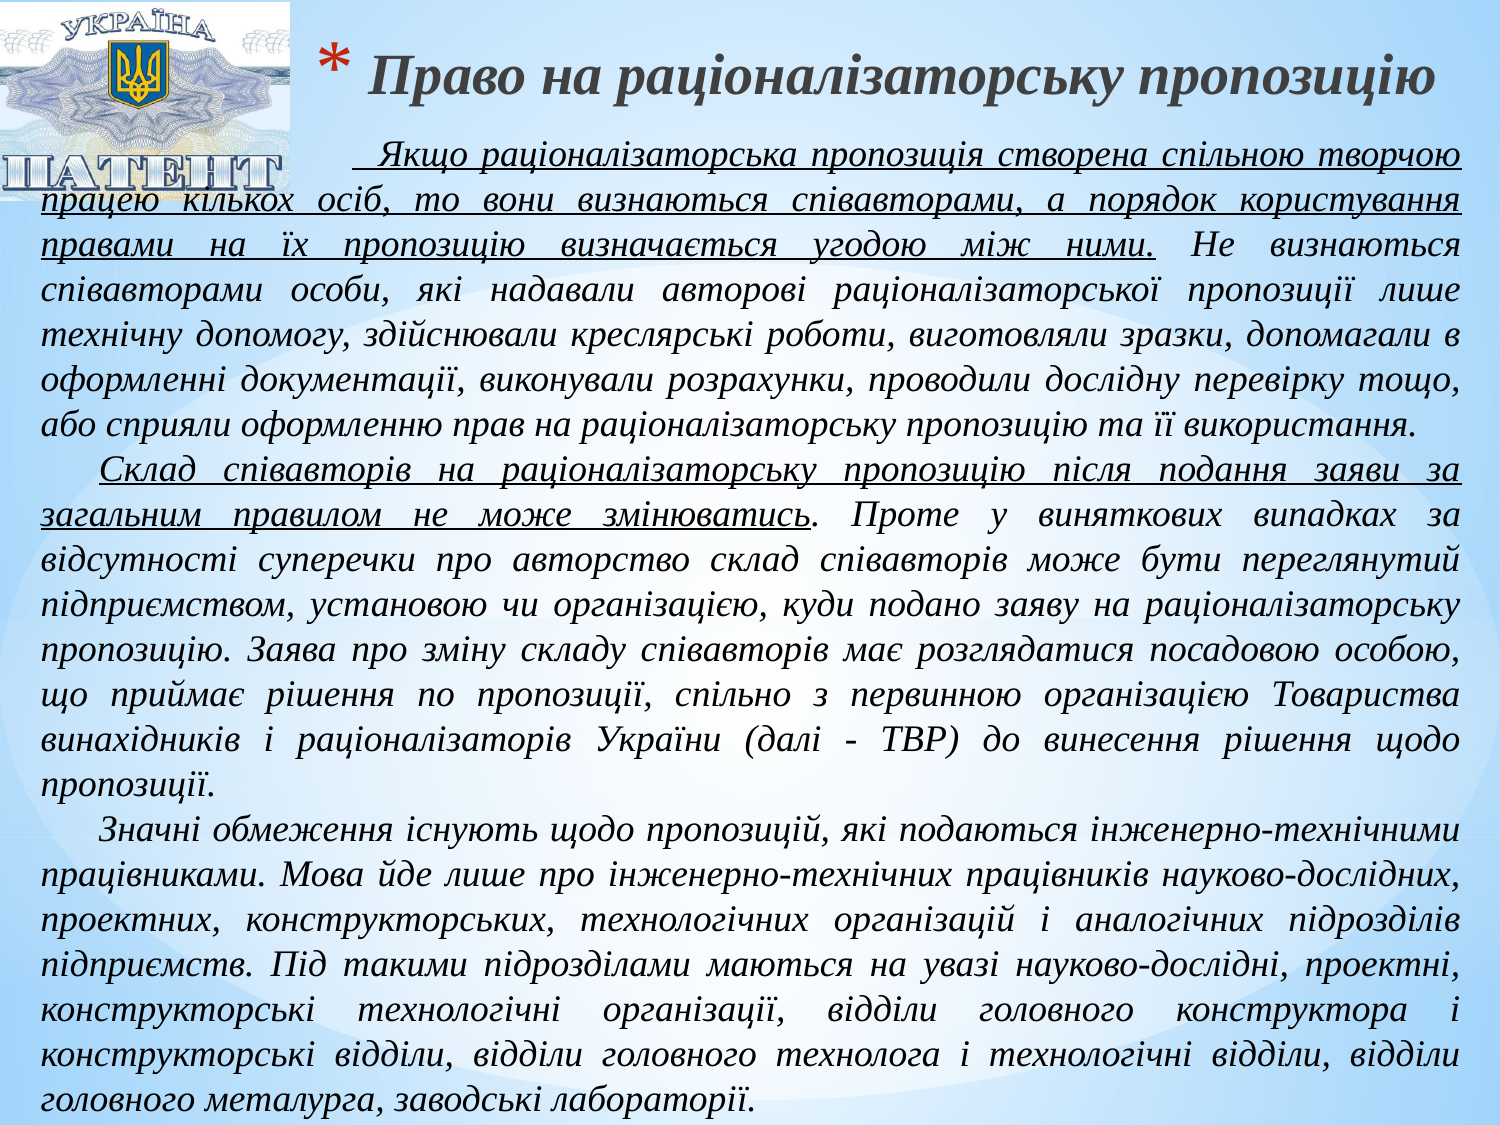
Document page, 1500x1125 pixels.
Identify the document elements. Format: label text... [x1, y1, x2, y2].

text_box Якщо раціоналізаторська пропозиція створена спільною творчою працею кількох осіб, то вони визнаються співавторами, а порядок користування правами на їх пропозицію визначається угодою між ними. Не визнаються співавторами особи, які надавали авторові раціоналізаторської пропозиції лише технічну допомогу, здійснювали креслярські роботи, виготовляли зразки, допомагали в оформленні документації, виконували розрахунки, проводили дослідну перевірку тощо, або сприяли оформленню прав на раціоналізаторську пропозицію та її використання. Склад співавторів на раціоналізаторську пропозицію після подання заяви за загальним правилом не може змінюватись. Проте у виняткових випадках за відсутності суперечки про авторство склад співавторів може бути переглянутий підприємством, установою чи організацією, куди подано заяву на раціоналізаторську пропозицію. Заява про зміну складу співавторів має розглядатися посадовою особою, що приймає рішення по пропозиції, спільно з первинною організацією Товариства винахідників і раціоналізаторів України (далі - ТВР) до винесення рішення щодо пропозиції. Значні обмеження існують щодо пропозицій, які подаються інженерно-технічними працівниками. Мова йде лише про інженерно-технічних працівників науково-дослідних, проектних, конструкторських, технологічних організацій і аналогічних підрозділів підприємств. Під такими підрозділами маються на увазі науково-дослідні, проектні, конструкторські технологічні організації, відділи головного конструктора і конструкторські відділи, відділи головного технолога і технологічні відділи, відділи головного металурга, заводські лабораторії. [25, 121, 1477, 1125]
text_box Право на раціоналізаторську пропозицію [295, 28, 1475, 122]
picture [0, 2, 290, 202]
